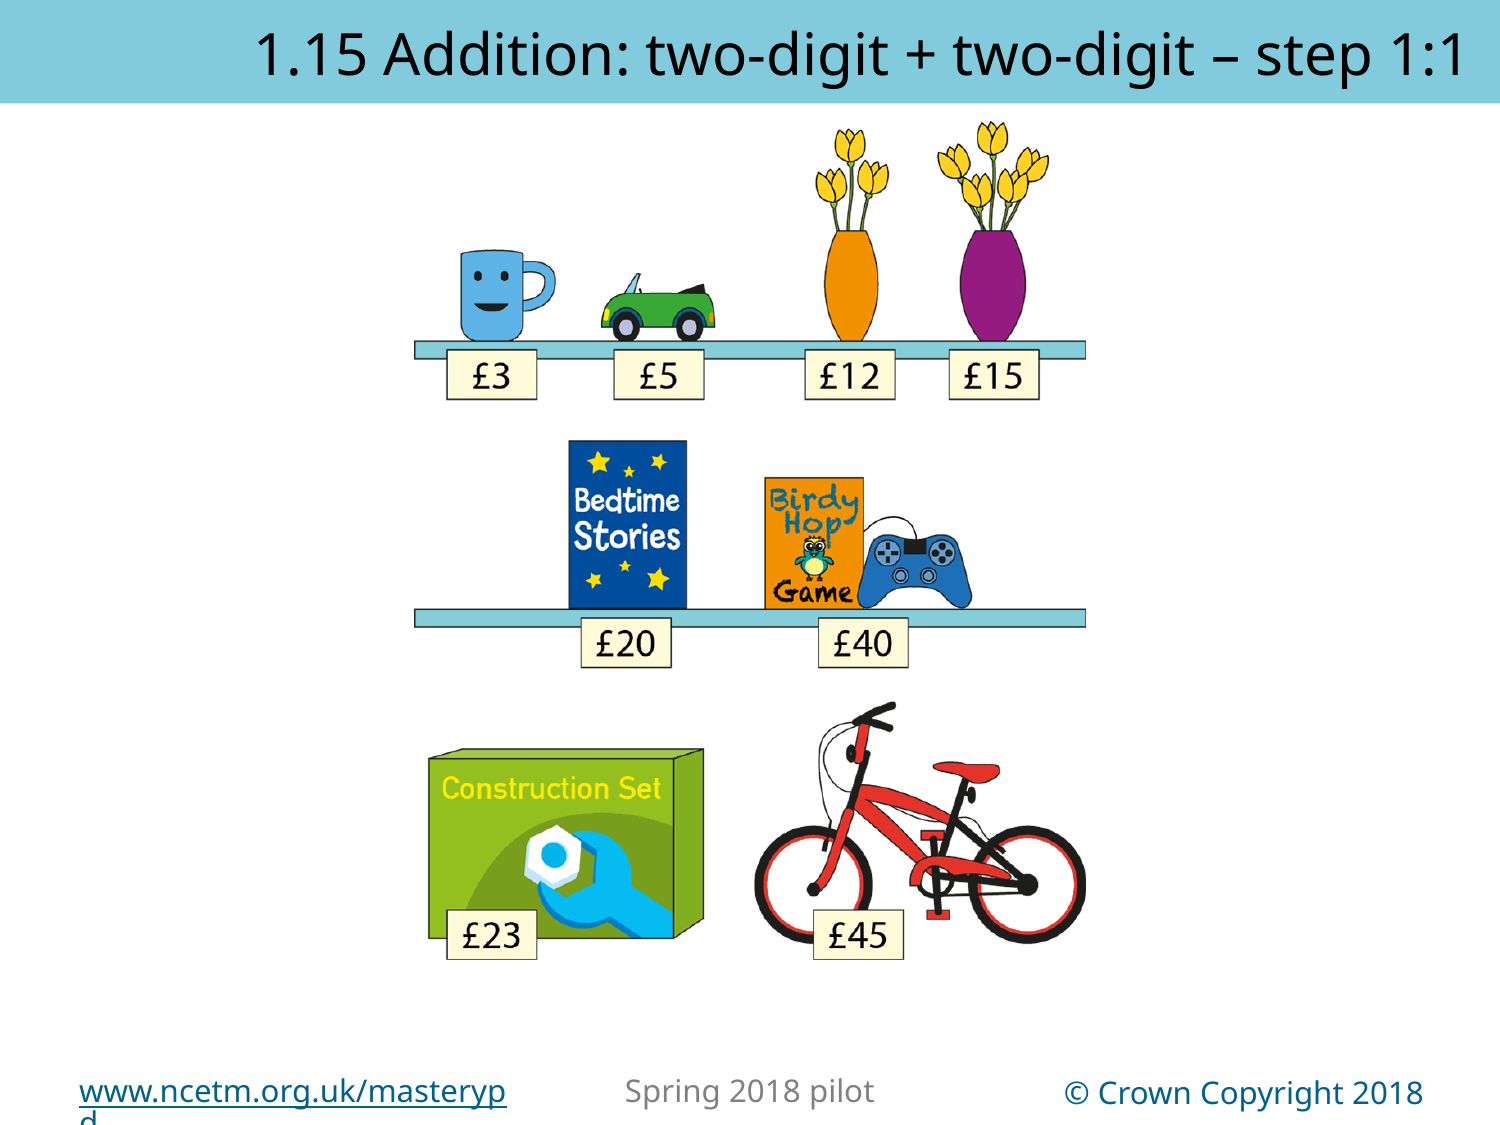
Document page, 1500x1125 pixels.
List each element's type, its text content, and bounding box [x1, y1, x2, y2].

list 1.15 Addition: two-digit + two-digit – step 1:1 [0, 0, 1500, 104]
picture [414, 121, 1086, 960]
